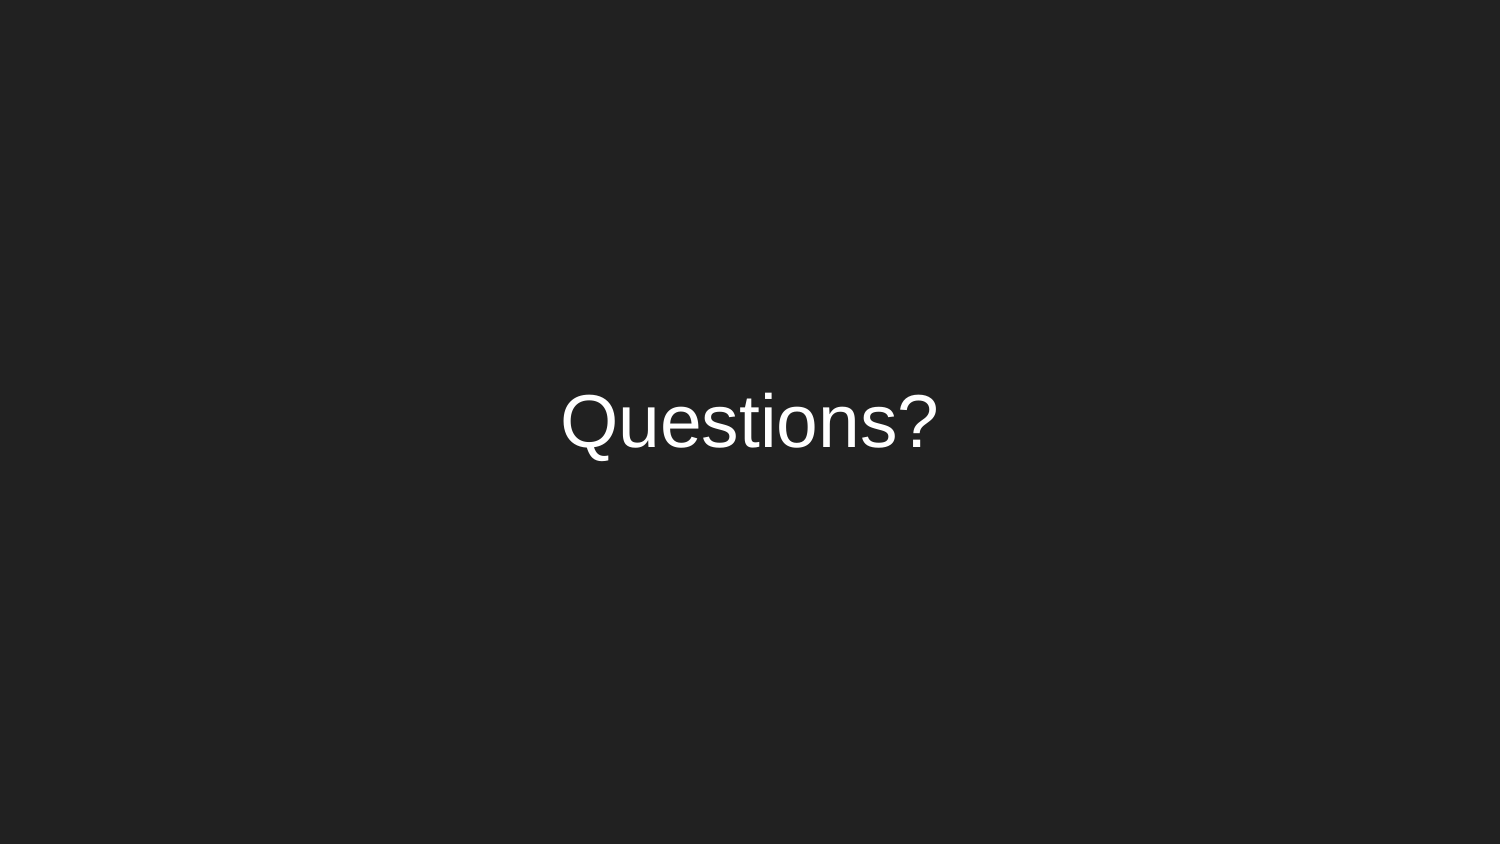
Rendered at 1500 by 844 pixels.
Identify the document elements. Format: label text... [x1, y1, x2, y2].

title Questions? [51, 352, 1449, 491]
